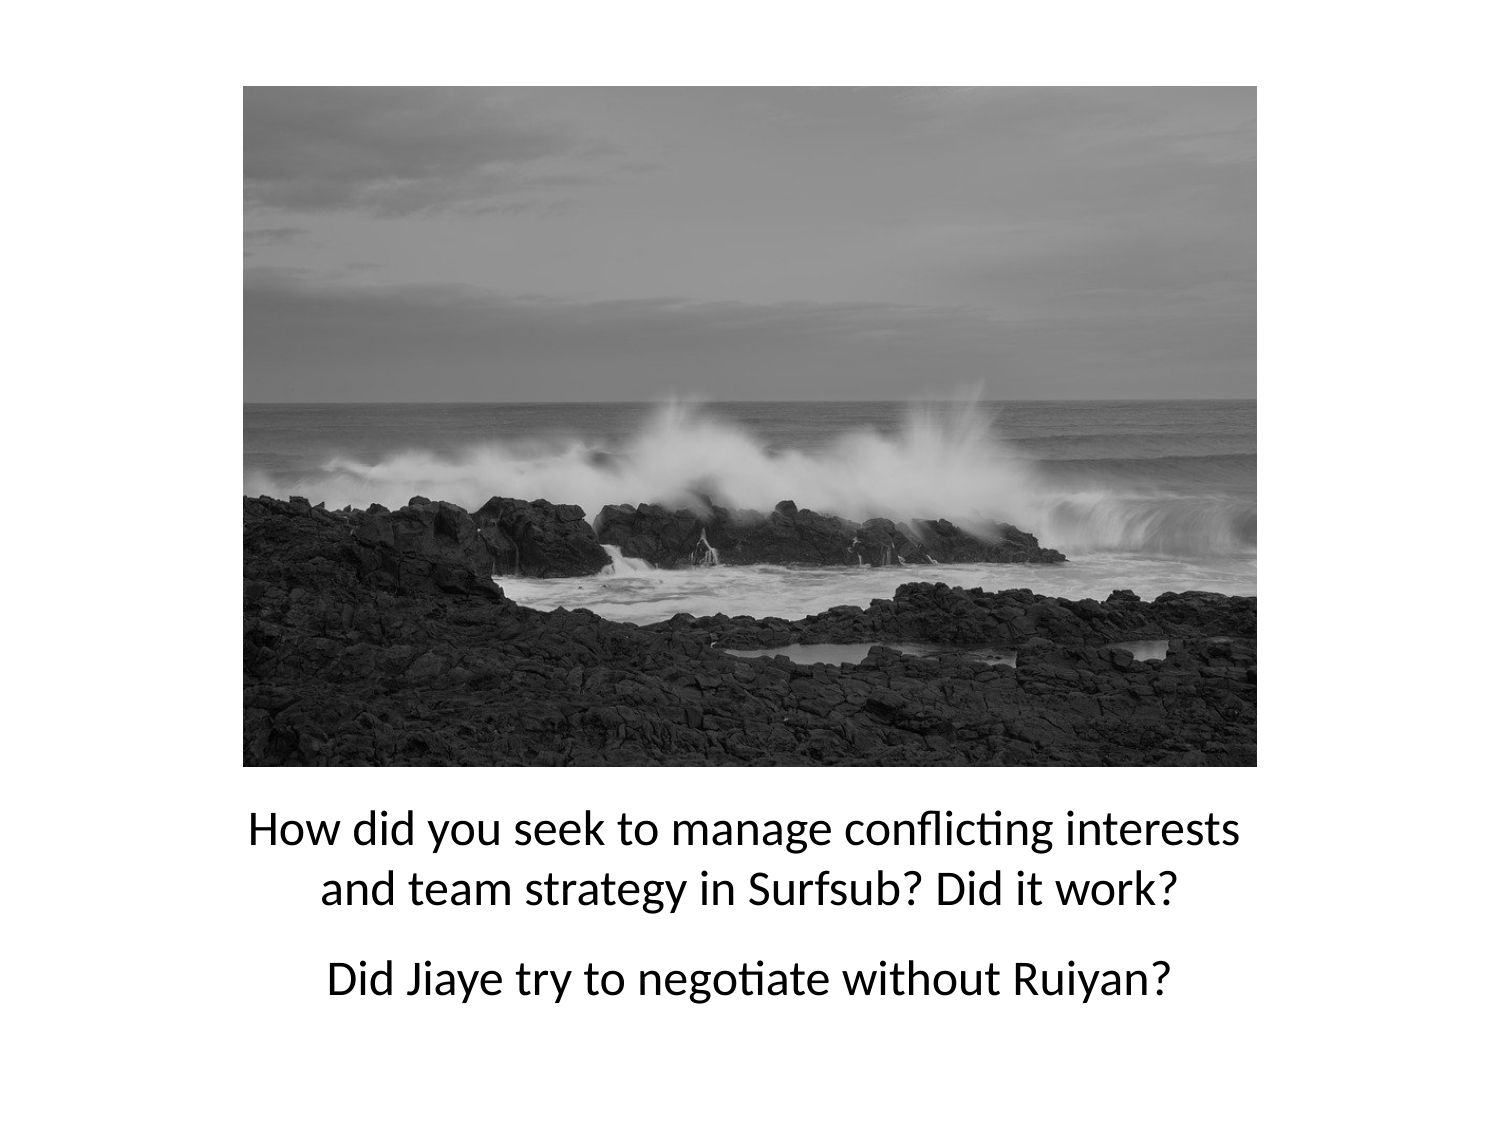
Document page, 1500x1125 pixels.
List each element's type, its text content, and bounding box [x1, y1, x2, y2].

list How did you seek to manage conflicting interests and team strategy in Surfsub? Did it work? Did Jiaye try to negotiate without Ruiyan? [0, 800, 1500, 1125]
picture [243, 86, 1257, 768]
